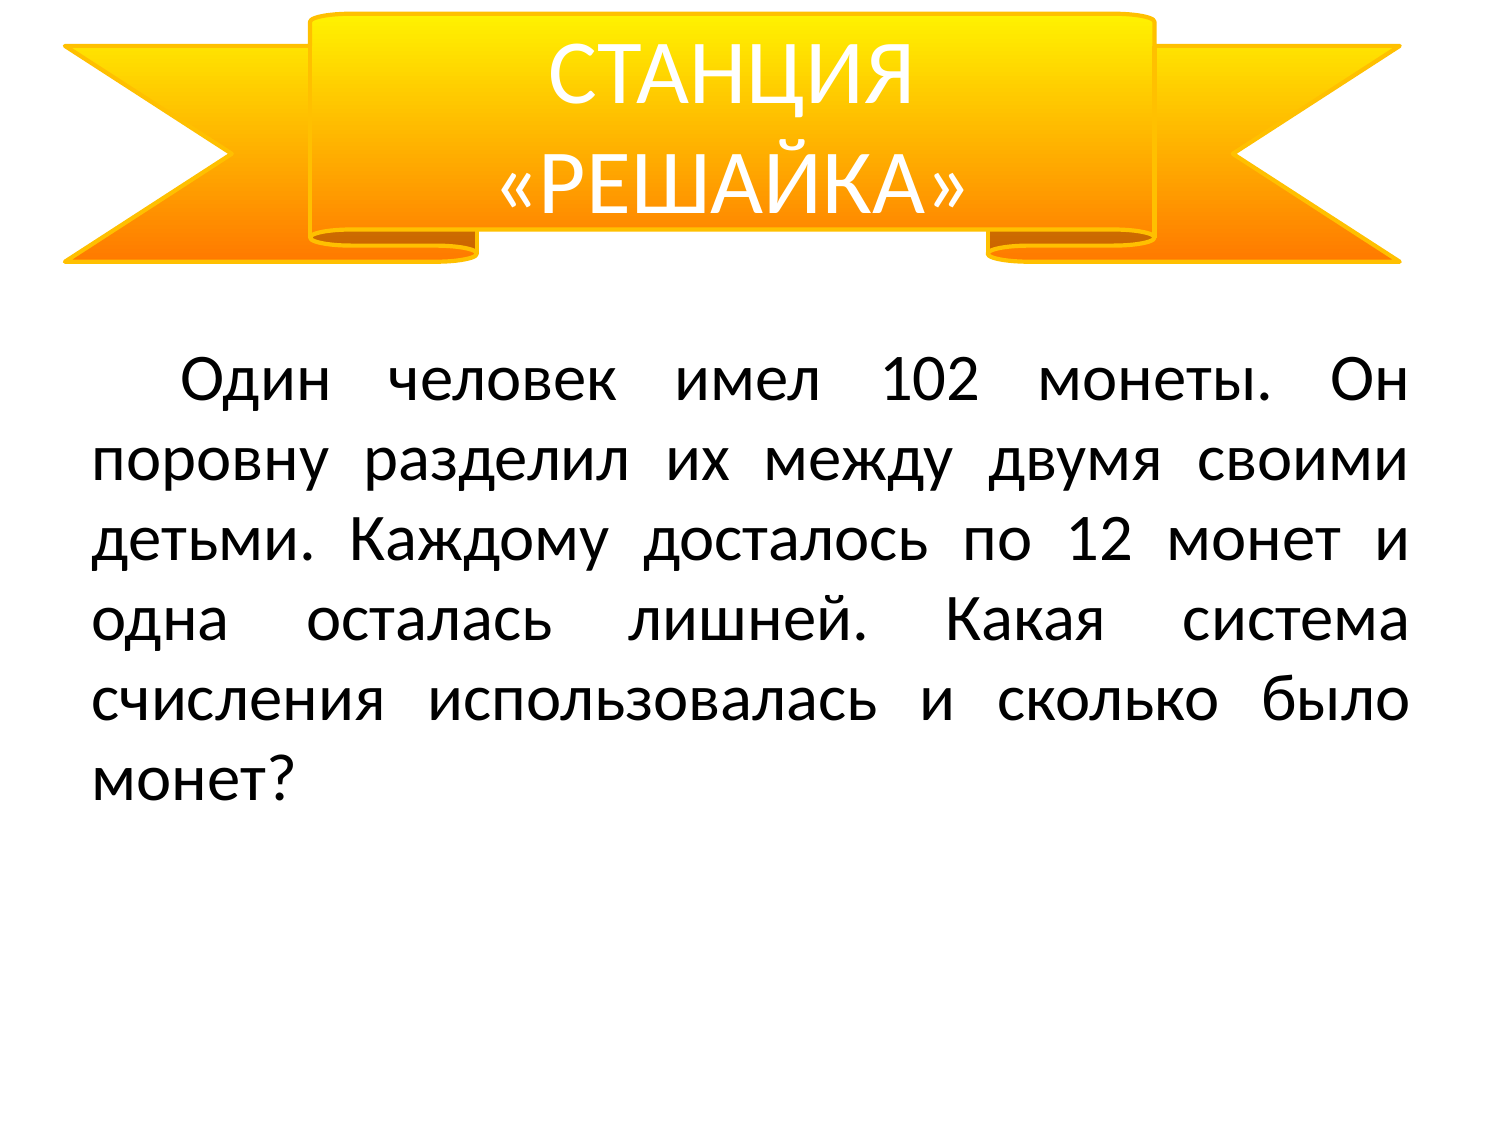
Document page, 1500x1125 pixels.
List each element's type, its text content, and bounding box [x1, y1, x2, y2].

text_box СТАНЦИЯ «РЕШАЙКА» [62, 11, 1402, 264]
list Один человек имел 102 монеты. Он поровну разделил их между двумя своими детьми. Каждому досталось по 12 монет и одна осталась лишней. Какая система счисления использовалась и сколько было монет? [76, 326, 1427, 835]
